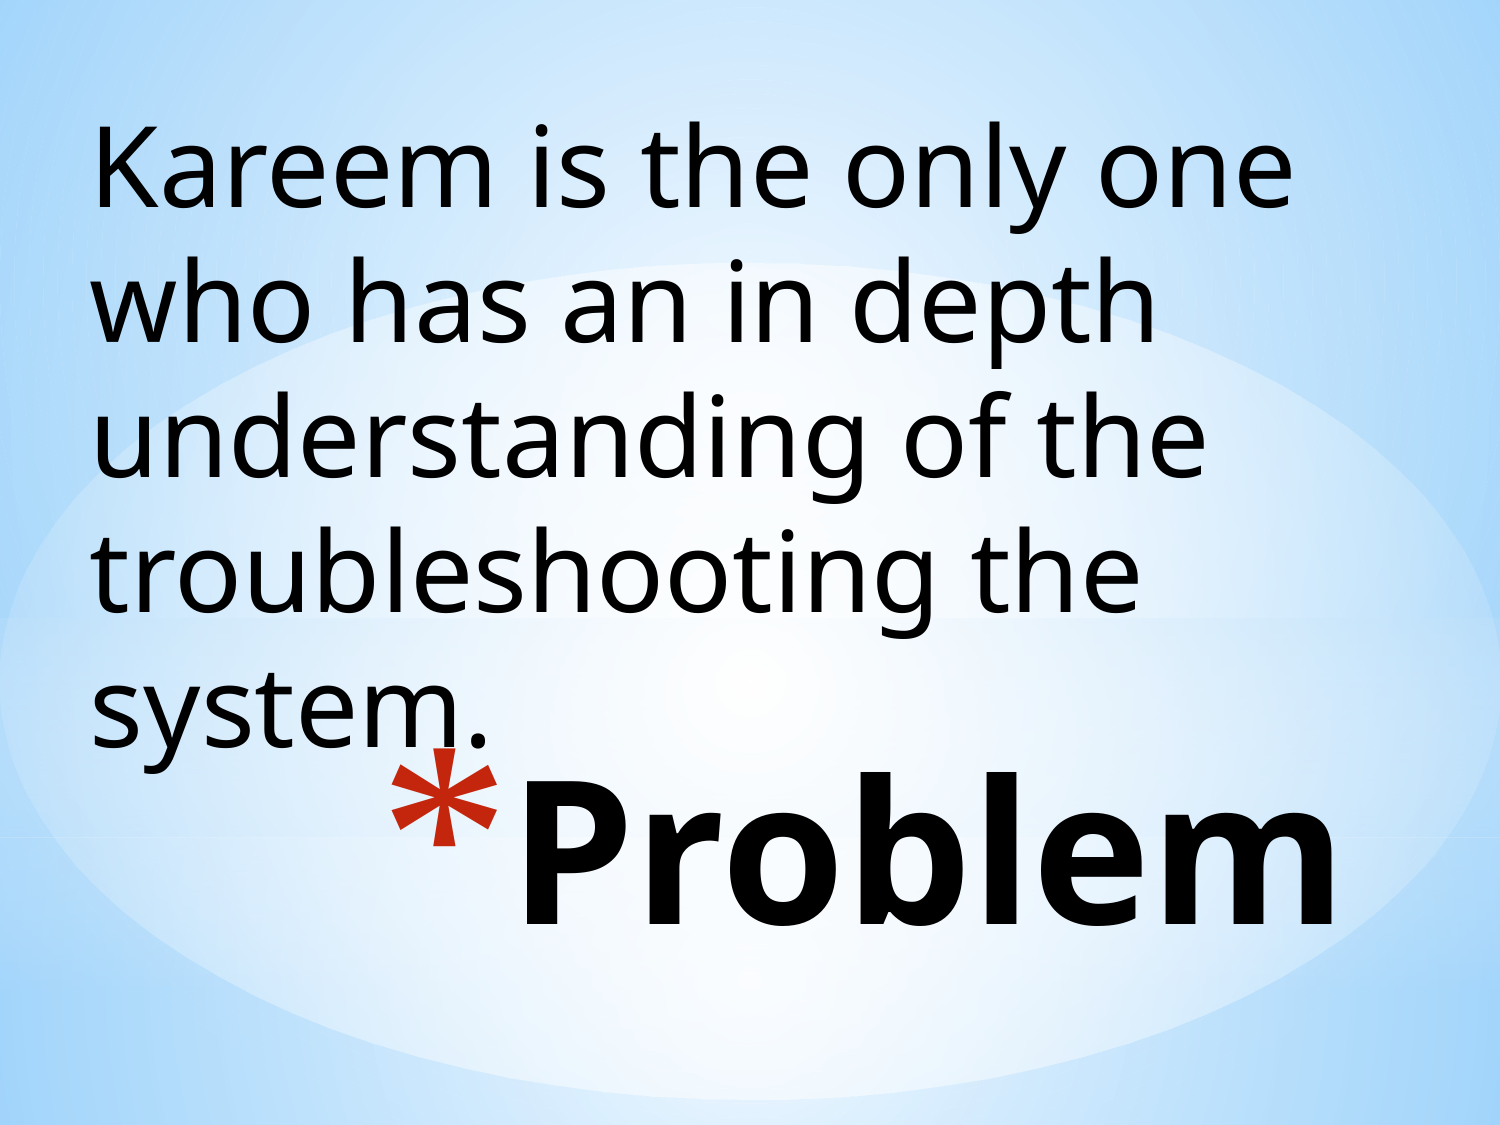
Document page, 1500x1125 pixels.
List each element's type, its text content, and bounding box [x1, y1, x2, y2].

title Problem [294, 717, 1363, 1000]
text_box Kareem is the only one who has an in depth understanding of the troubleshooting the system. [75, 87, 1313, 778]
